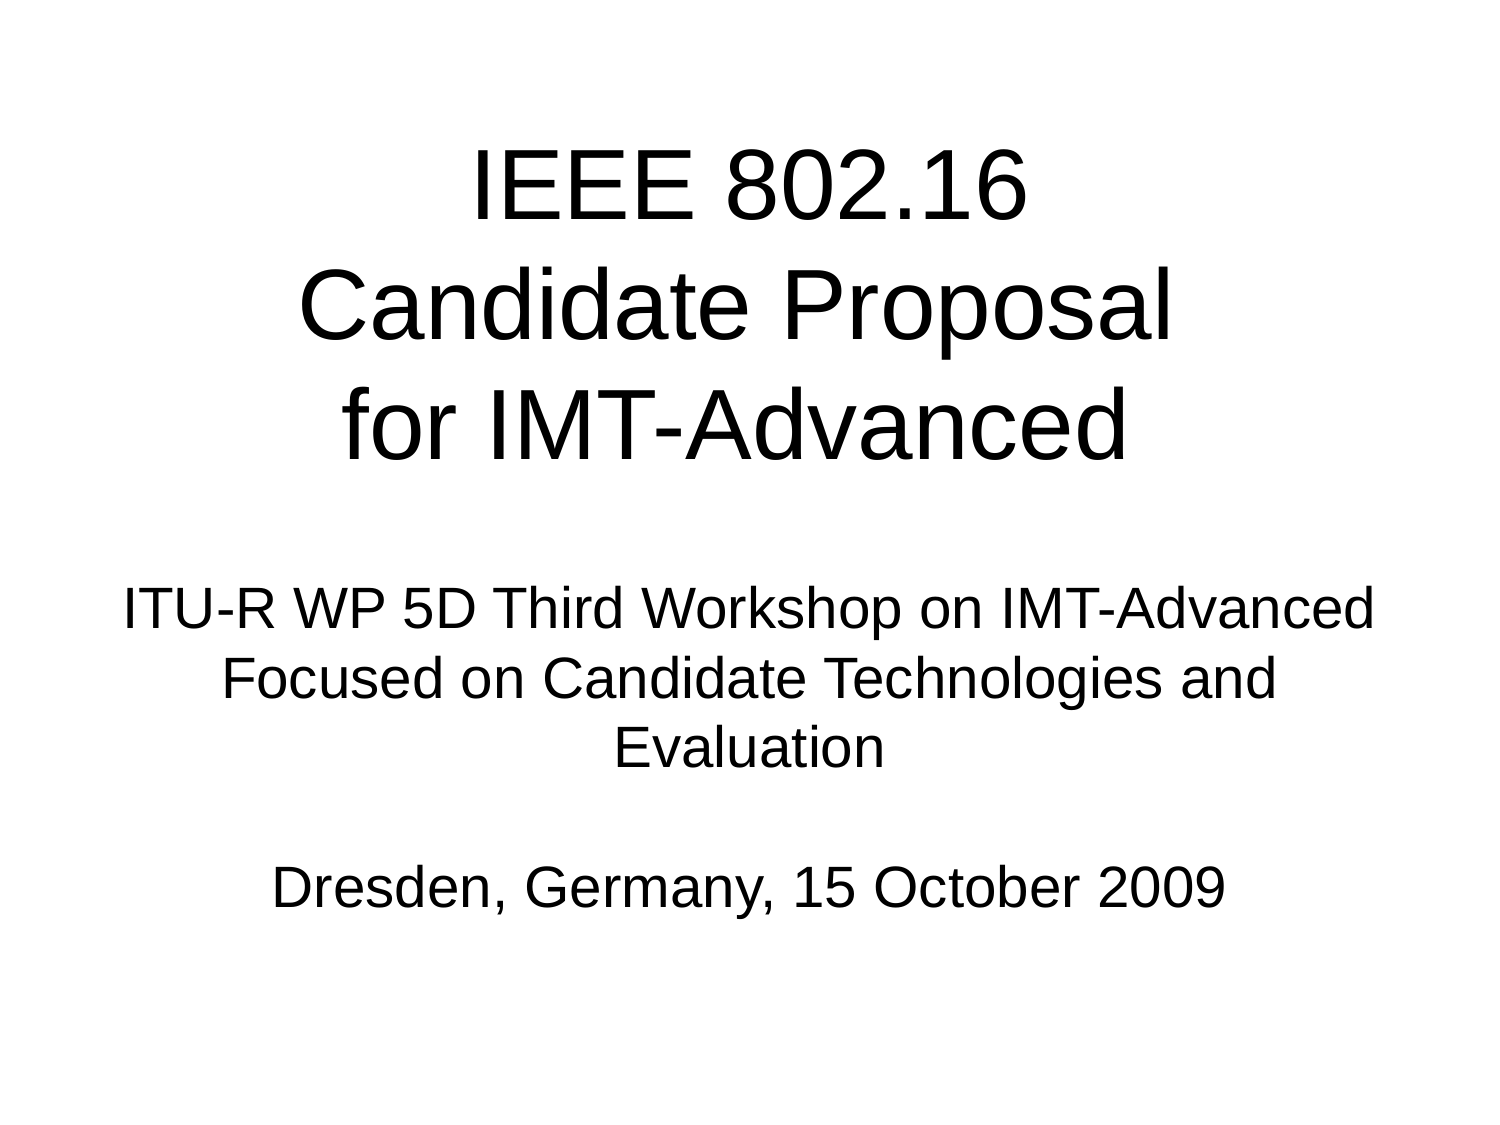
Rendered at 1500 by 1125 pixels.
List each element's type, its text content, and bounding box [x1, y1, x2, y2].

title IEEE 802.16 Candidate Proposal for IMT-Advanced ITU-R WP 5D Third Workshop on IMT-Advanced Focused on Candidate Technologies and Evaluation Dresden, Germany, 15 October 2009 [62, 112, 1438, 1050]
